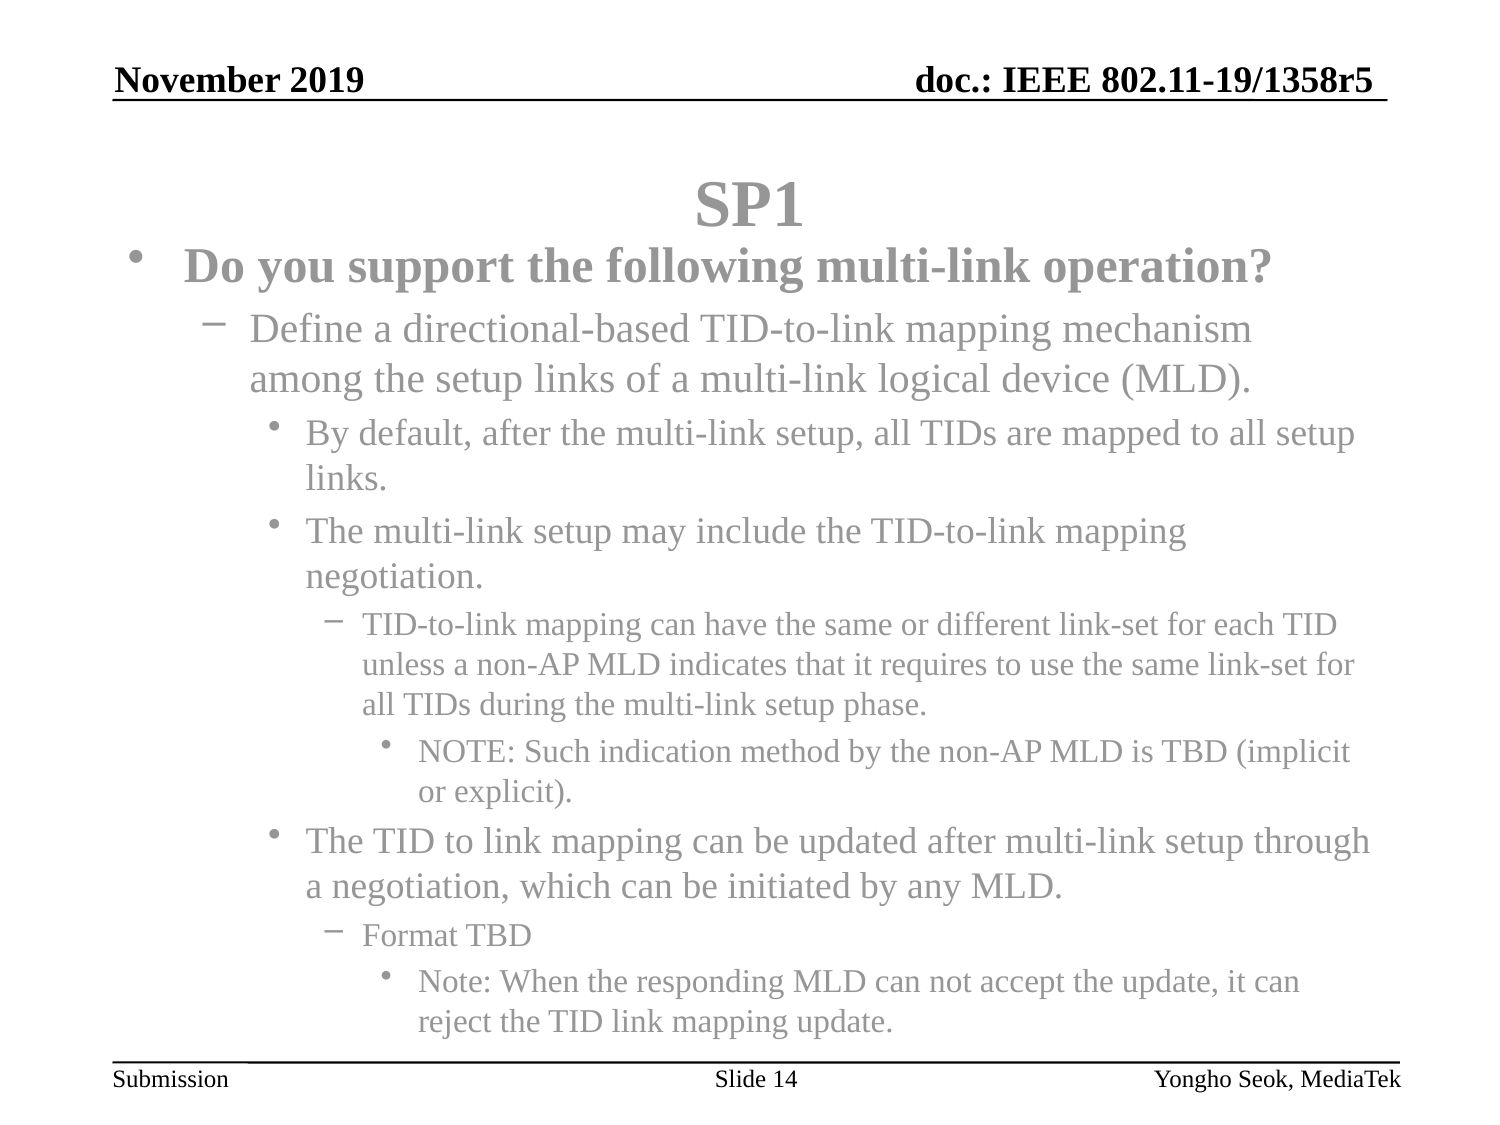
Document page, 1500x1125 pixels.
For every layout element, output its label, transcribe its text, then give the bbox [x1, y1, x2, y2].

title SP1 [0, 112, 1500, 288]
footer Yongho Seok, MediaTek [1150, 1061, 1402, 1093]
slide_number Slide 14 [712, 1061, 800, 1093]
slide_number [114, 54, 368, 101]
list Do you support the following multi-link operation? Define a directional-based TID-to-link mapping mechanism among the setup links of a multi-link logical device (MLD). By default, after the multi-link setup, all TIDs are mapped to all setup links. The multi-link setup may include the TID-to-link mapping negotiation. TID-to-link mapping can have the same or different link-set for each TID unless a non-AP MLD indicates that it requires to use the same link-set for all TIDs during the multi-link setup phase. NOTE: Such indication method by the non-AP MLD is TBD (implicit or explicit). The TID to link mapping can be updated after multi-link setup through a negotiation, which can be initiated by any MLD. Format TBD Note: When the responding MLD can not accept the update, it can reject the TID link mapping update. [112, 288, 1388, 901]
